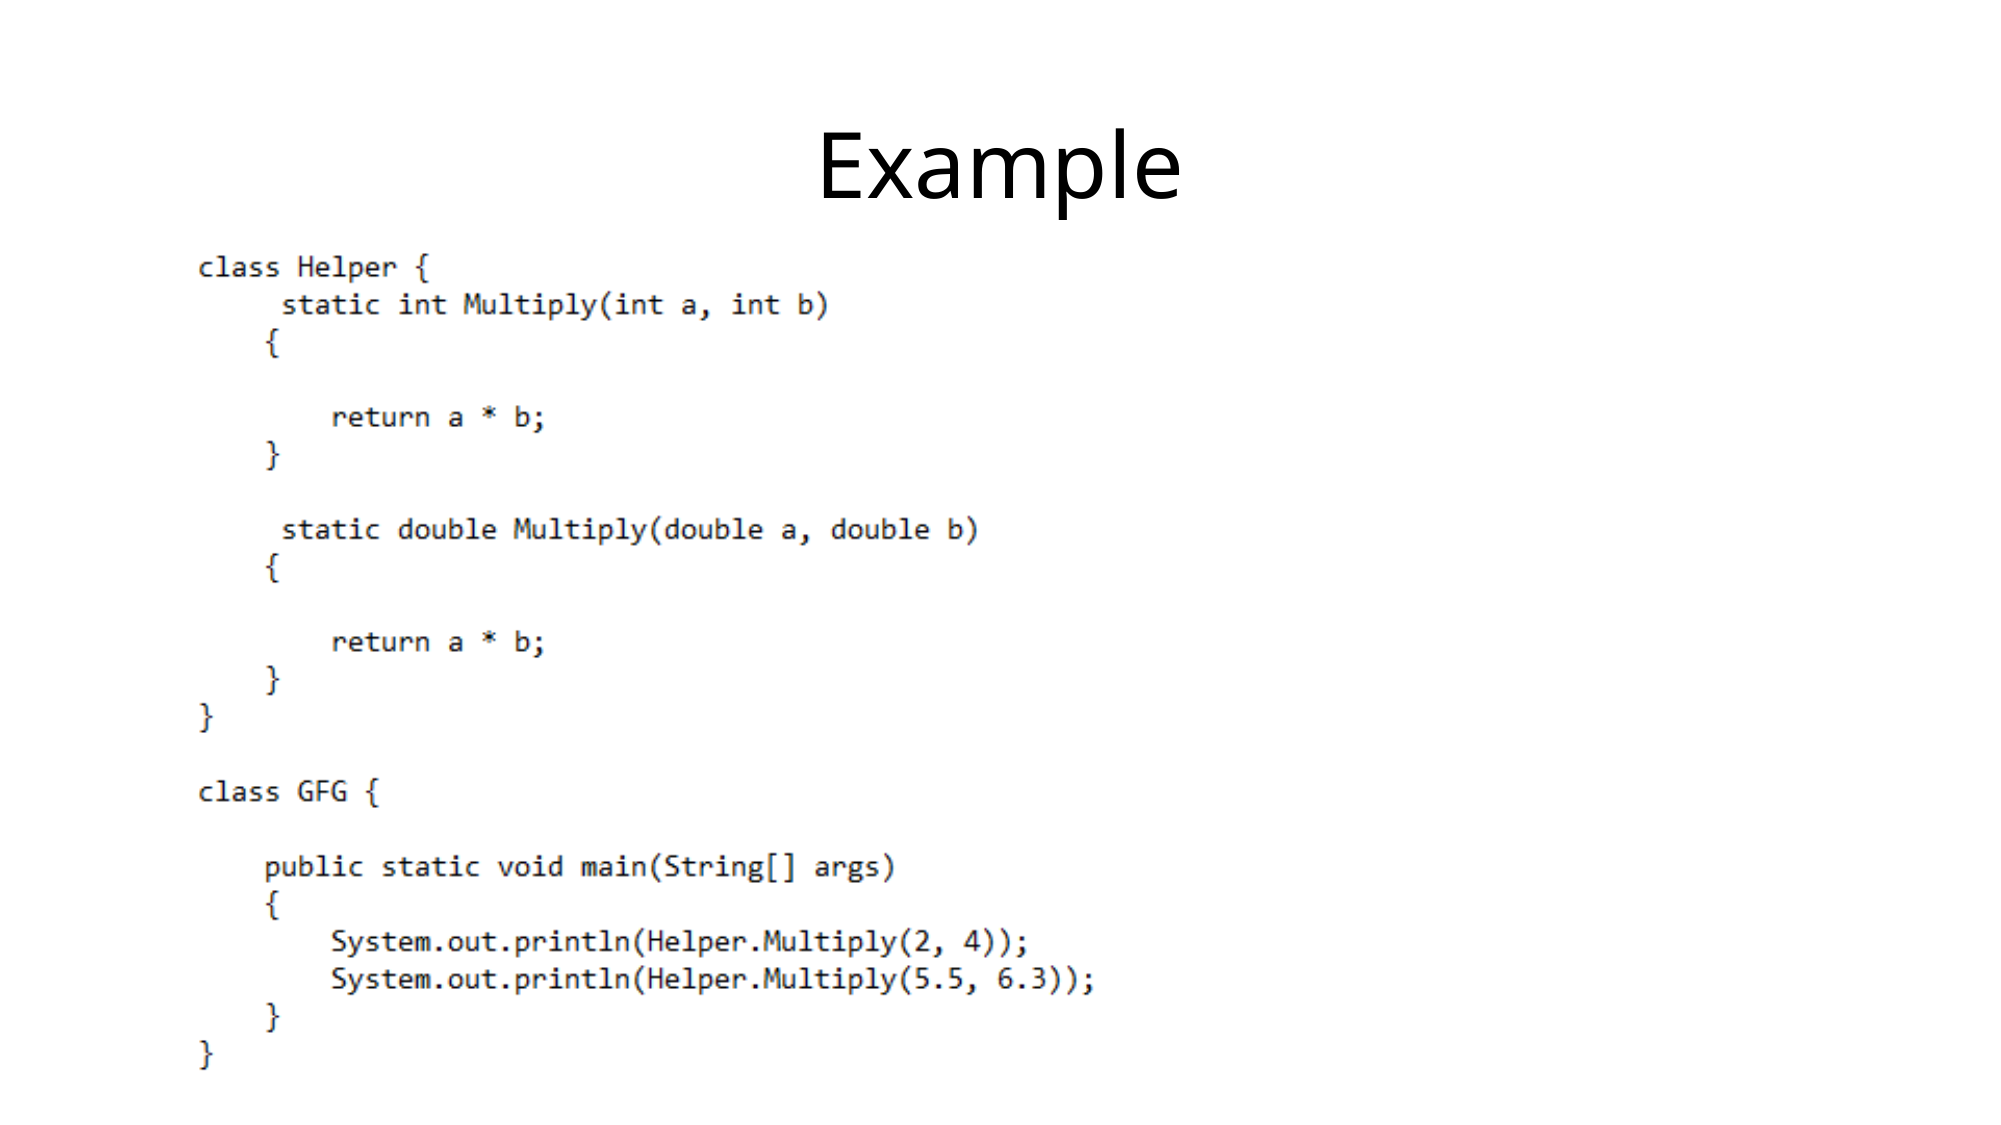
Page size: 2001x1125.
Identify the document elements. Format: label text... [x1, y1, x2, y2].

picture [194, 248, 1110, 1091]
title Example [137, 59, 1863, 278]
